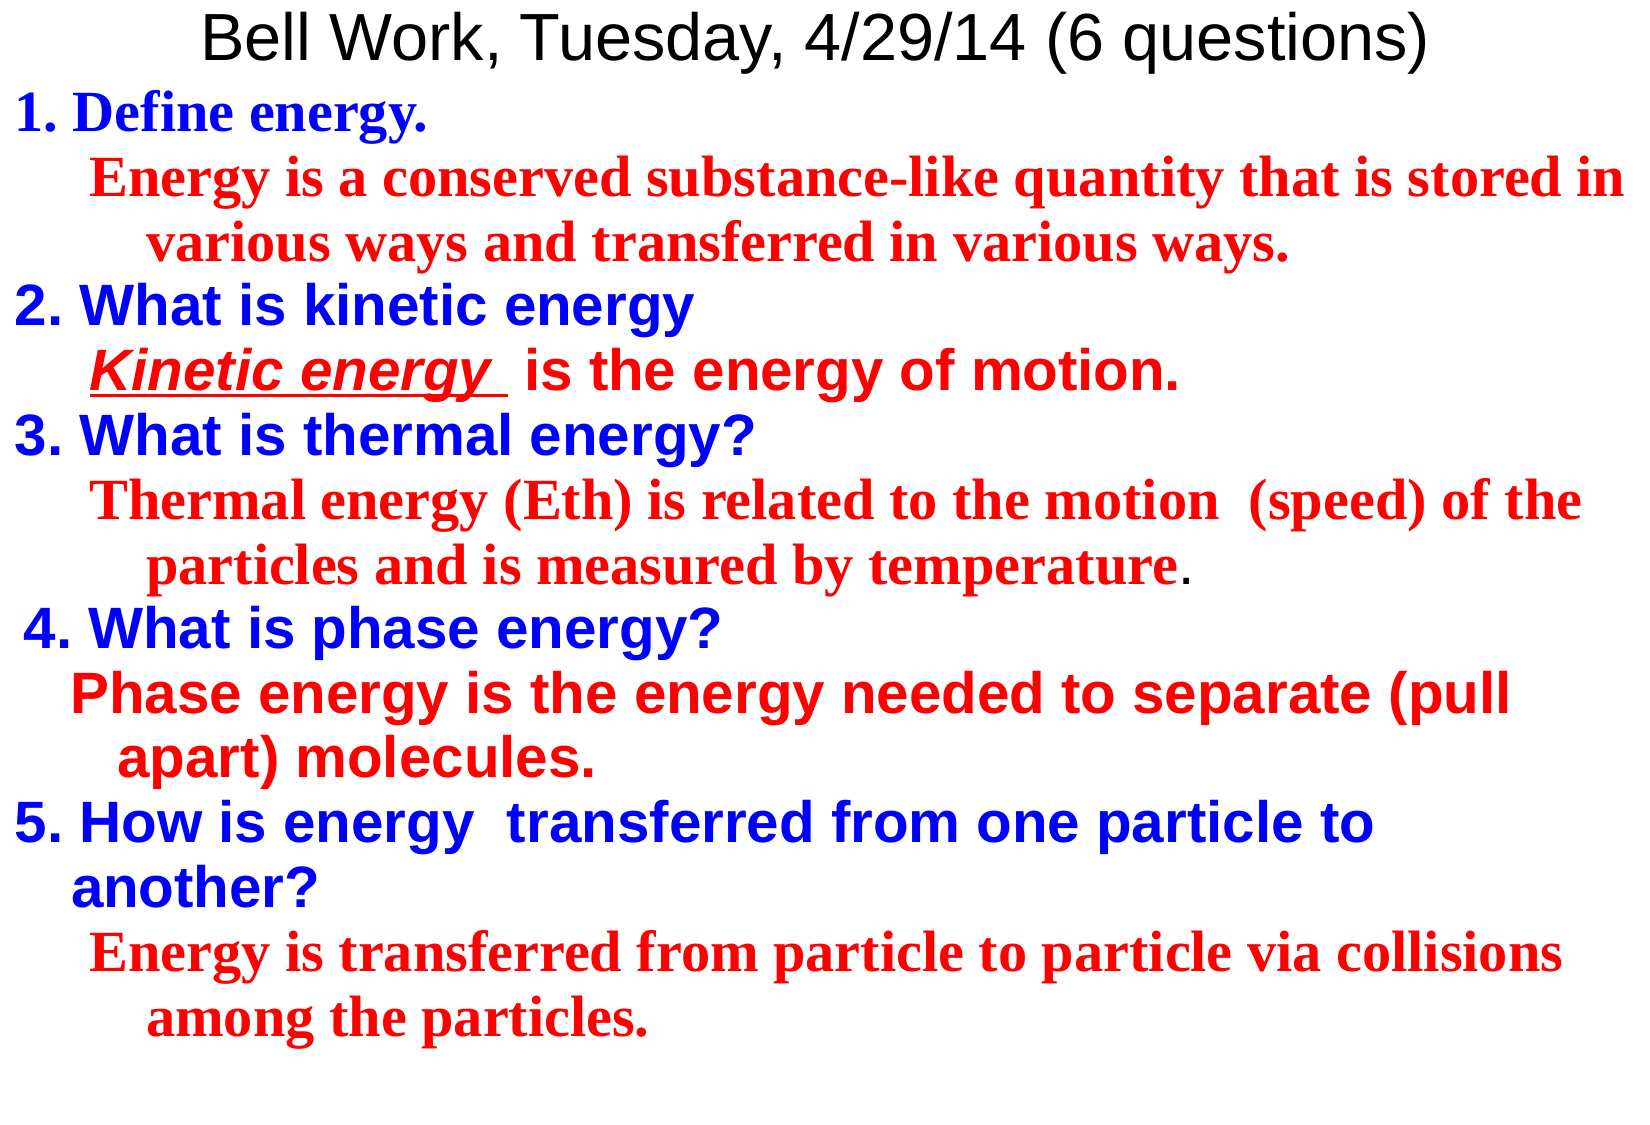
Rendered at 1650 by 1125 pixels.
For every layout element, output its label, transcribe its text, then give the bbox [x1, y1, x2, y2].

text_box Bell Work, Tuesday, 4/29/14 (6 questions) [0, 0, 1650, 68]
text_box 1. Define energy. Energy is a conserved substance-like quantity that is stored in various ways and transferred in various ways. 2. What is kinetic energy Kinetic energy is the energy of motion. 3. What is thermal energy? Thermal energy (Eth) is related to the motion (speed) of the particles and is measured by temperature. 4. What is phase energy? Phase energy is the energy needed to separate (pull apart) molecules. 5. How is energy transferred from one particle to another? Energy is transferred from particle to particle via collisions among the particles. 1. State the kinetic theory of matter According to the kinetic theory of matter, matter is made of atoms and molecules. These atoms and molecules act like tiny particles that are always in motion. The higher the temperature of the substance is, the faster the particles move. [0, 71, 1650, 1125]
